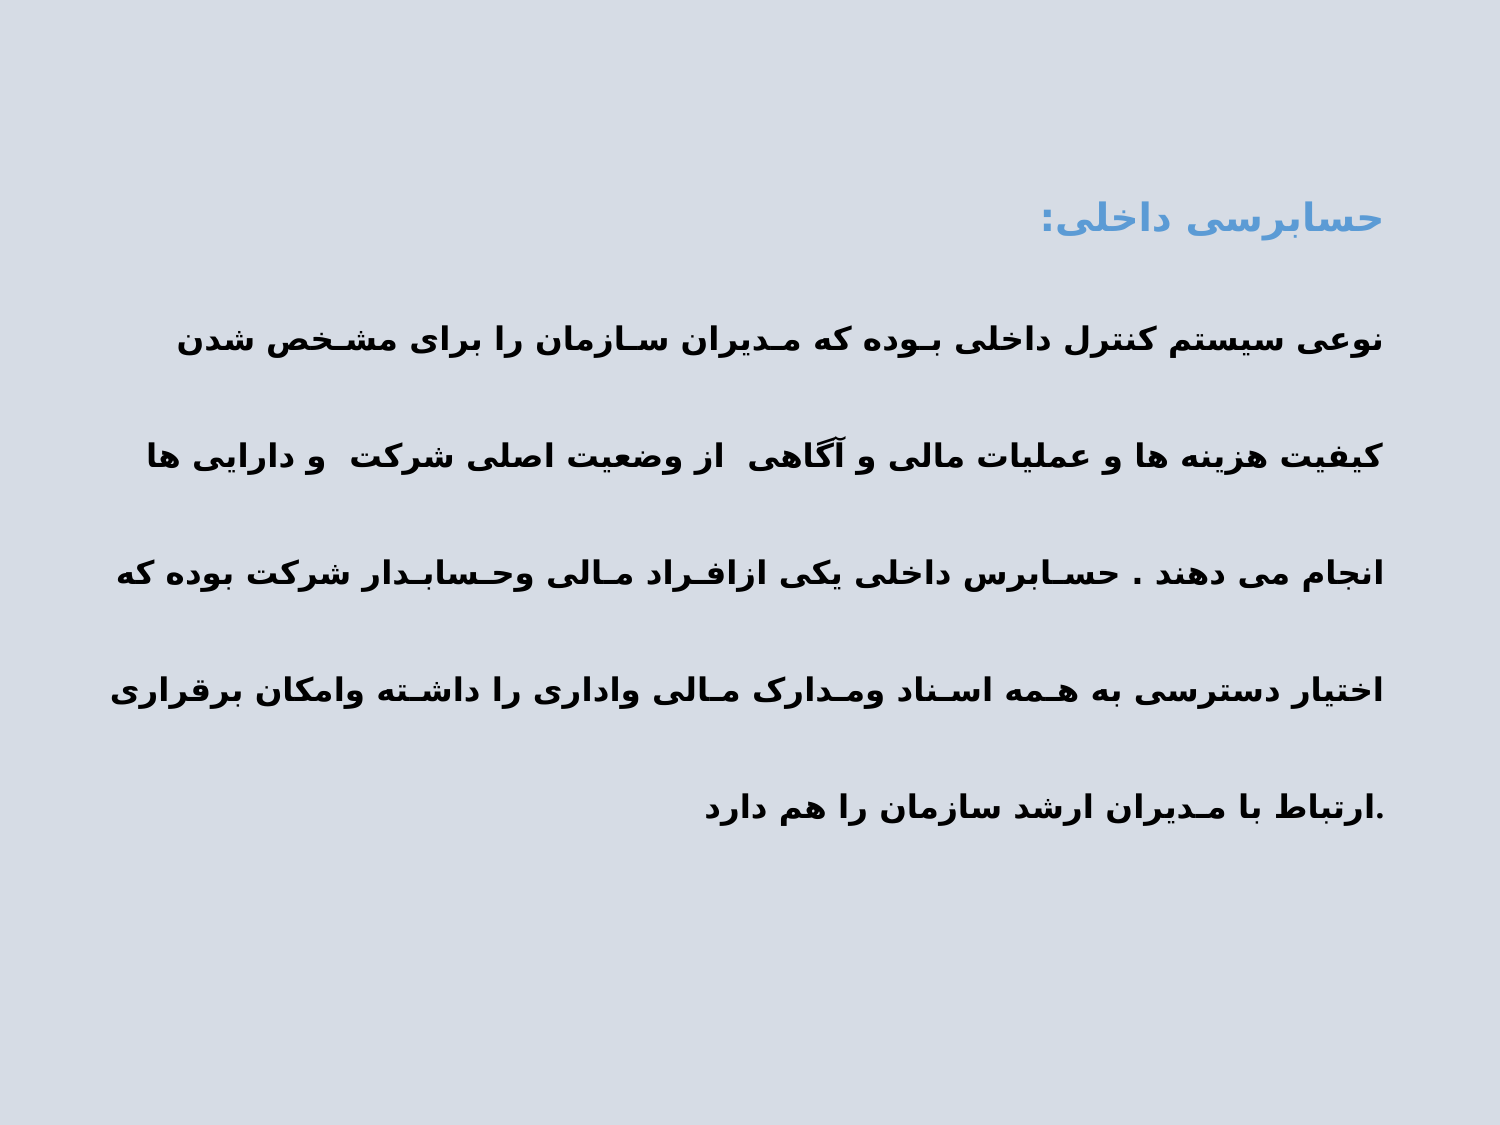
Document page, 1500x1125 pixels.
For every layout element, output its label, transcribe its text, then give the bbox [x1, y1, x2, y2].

title حسابرسی داخلی: نوعی سیستم کنترل داخلی بـوده که مـدیران سـازمان را برای مشـخص شدن کیفیت هزینه ها و عملیات مالی و آگاهی از وضعیت اصلی شرکت و دارایی ها انجام می دهند . حسـابرس داخلی یکی ازافـراد مـالی وحـسابـدار شرکت بوده که اختیار دسترسی به هـمه اسـناد ومـدارک مـالی واداری را داشـته وامکان برقراری ارتباط با مـدیران ارشد سازمان را هم دارد. [64, 90, 1400, 835]
